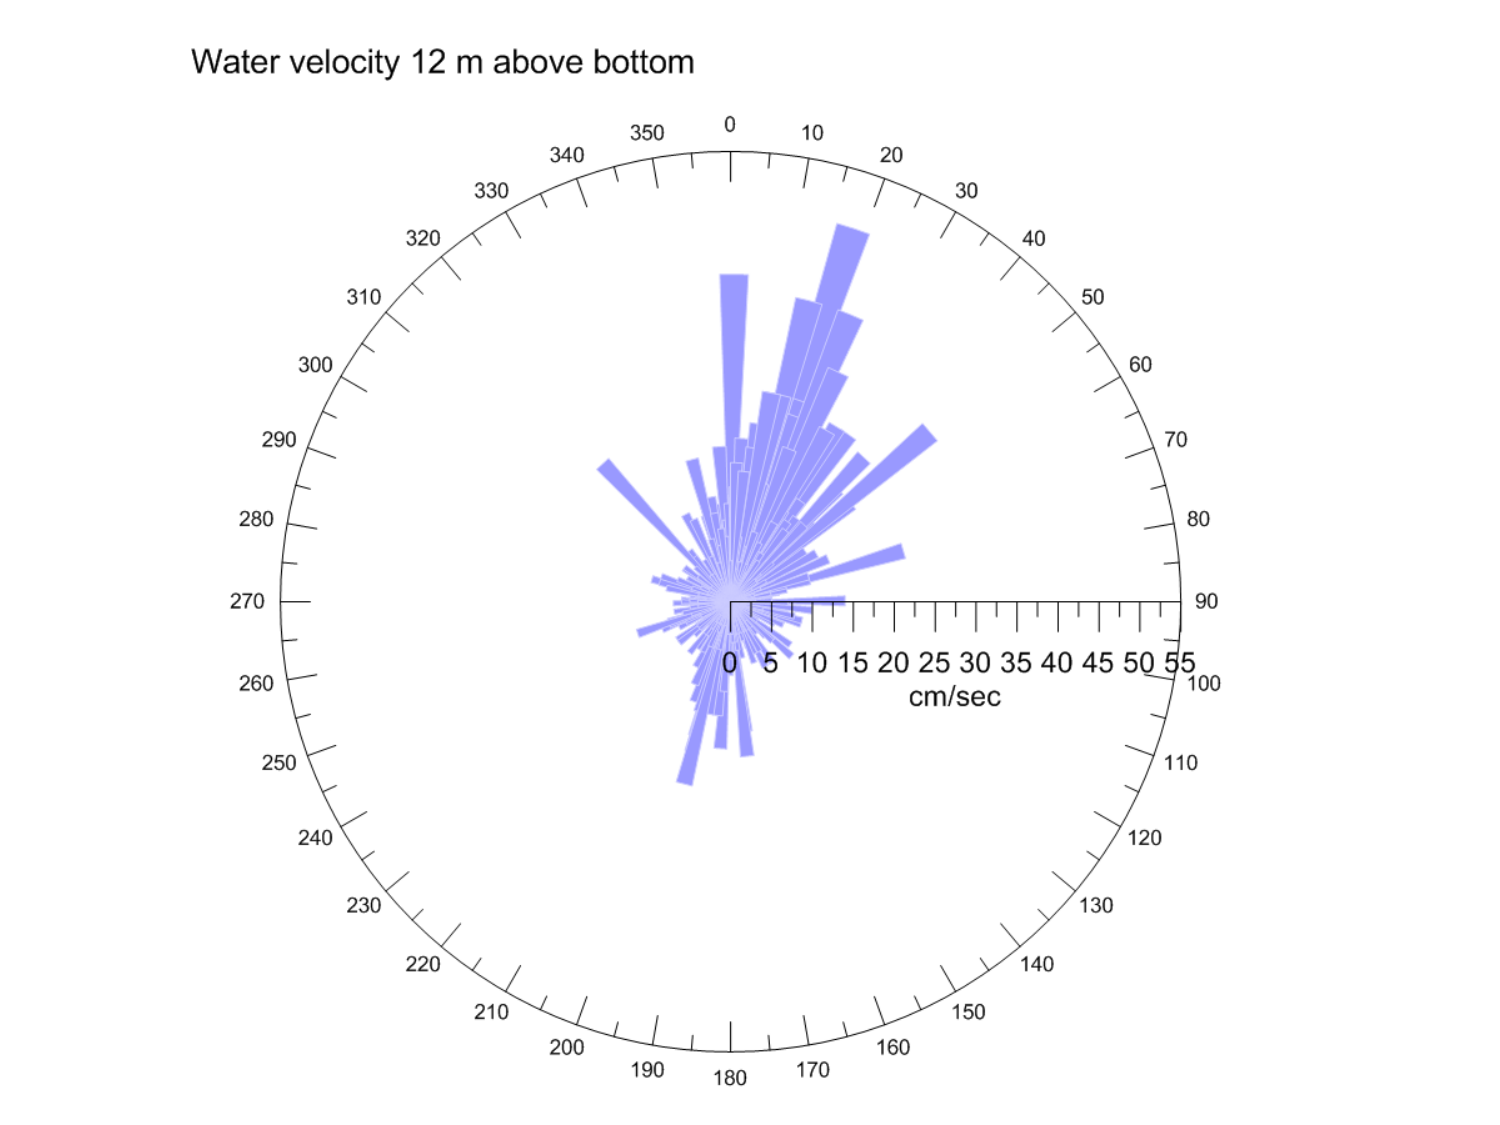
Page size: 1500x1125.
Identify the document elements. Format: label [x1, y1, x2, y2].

picture [190, 35, 1310, 1089]
